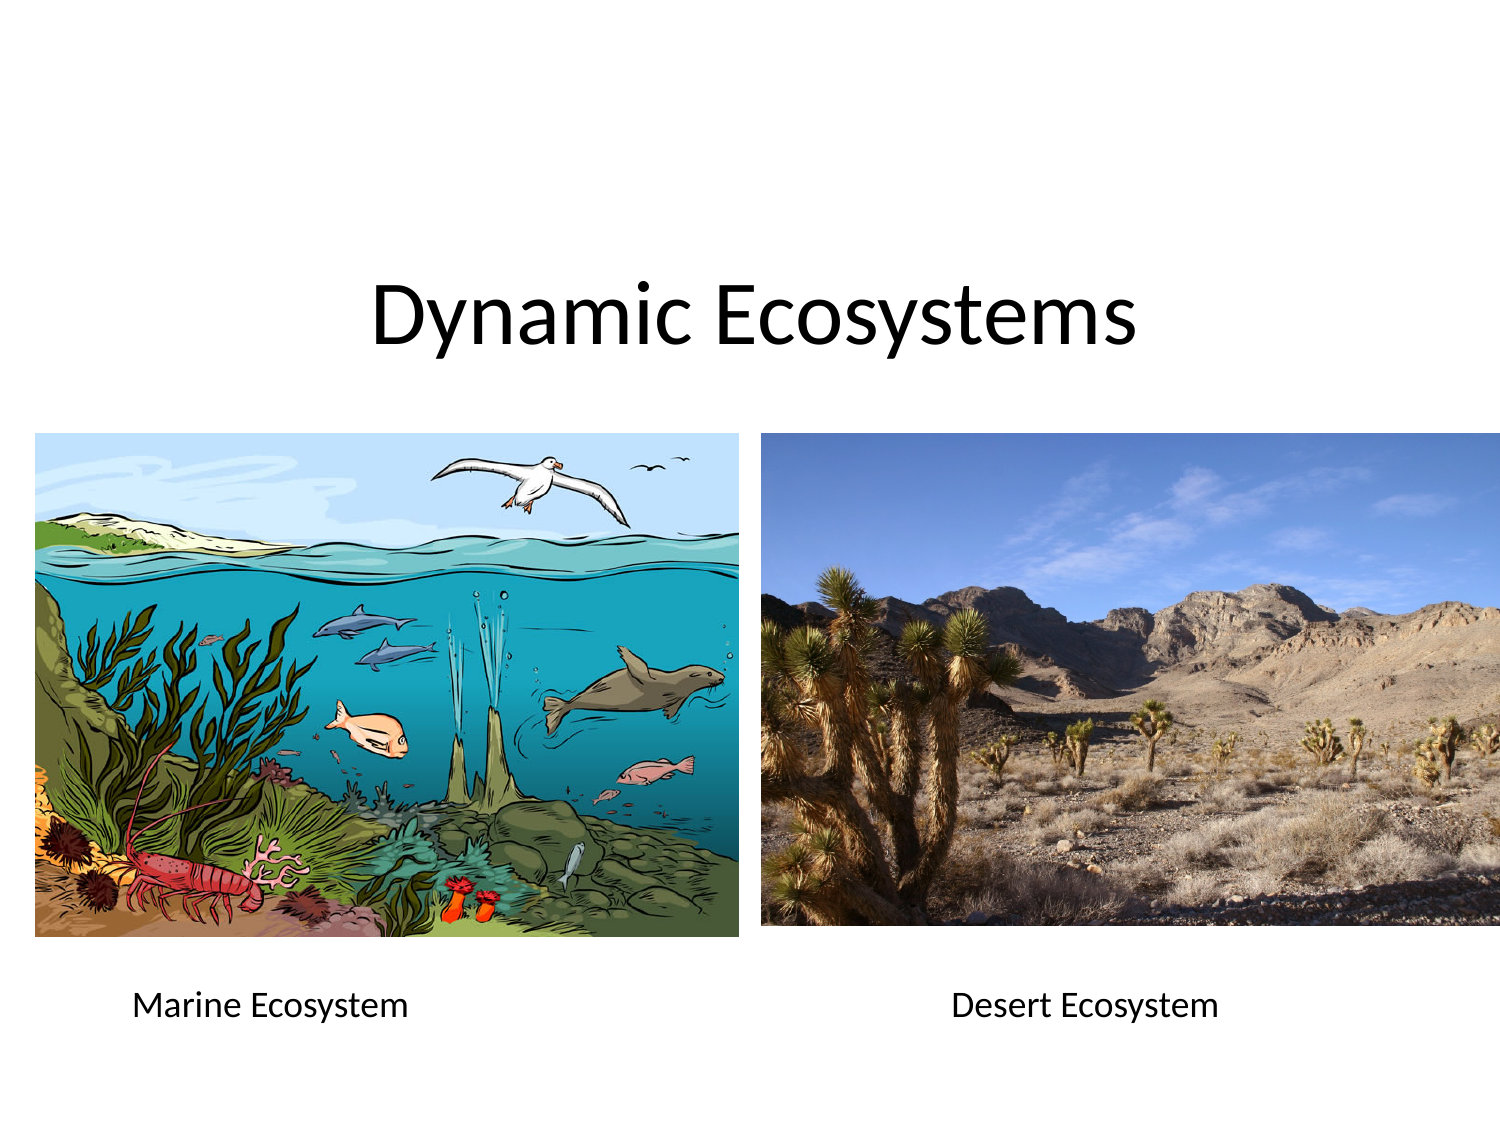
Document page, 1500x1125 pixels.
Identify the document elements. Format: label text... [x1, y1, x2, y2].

text_box Marine Ecosystem Desert Ecosystem [117, 972, 1405, 1033]
title Dynamic Ecosystems [116, 187, 1393, 429]
picture [760, 433, 1500, 926]
picture [34, 433, 739, 938]
